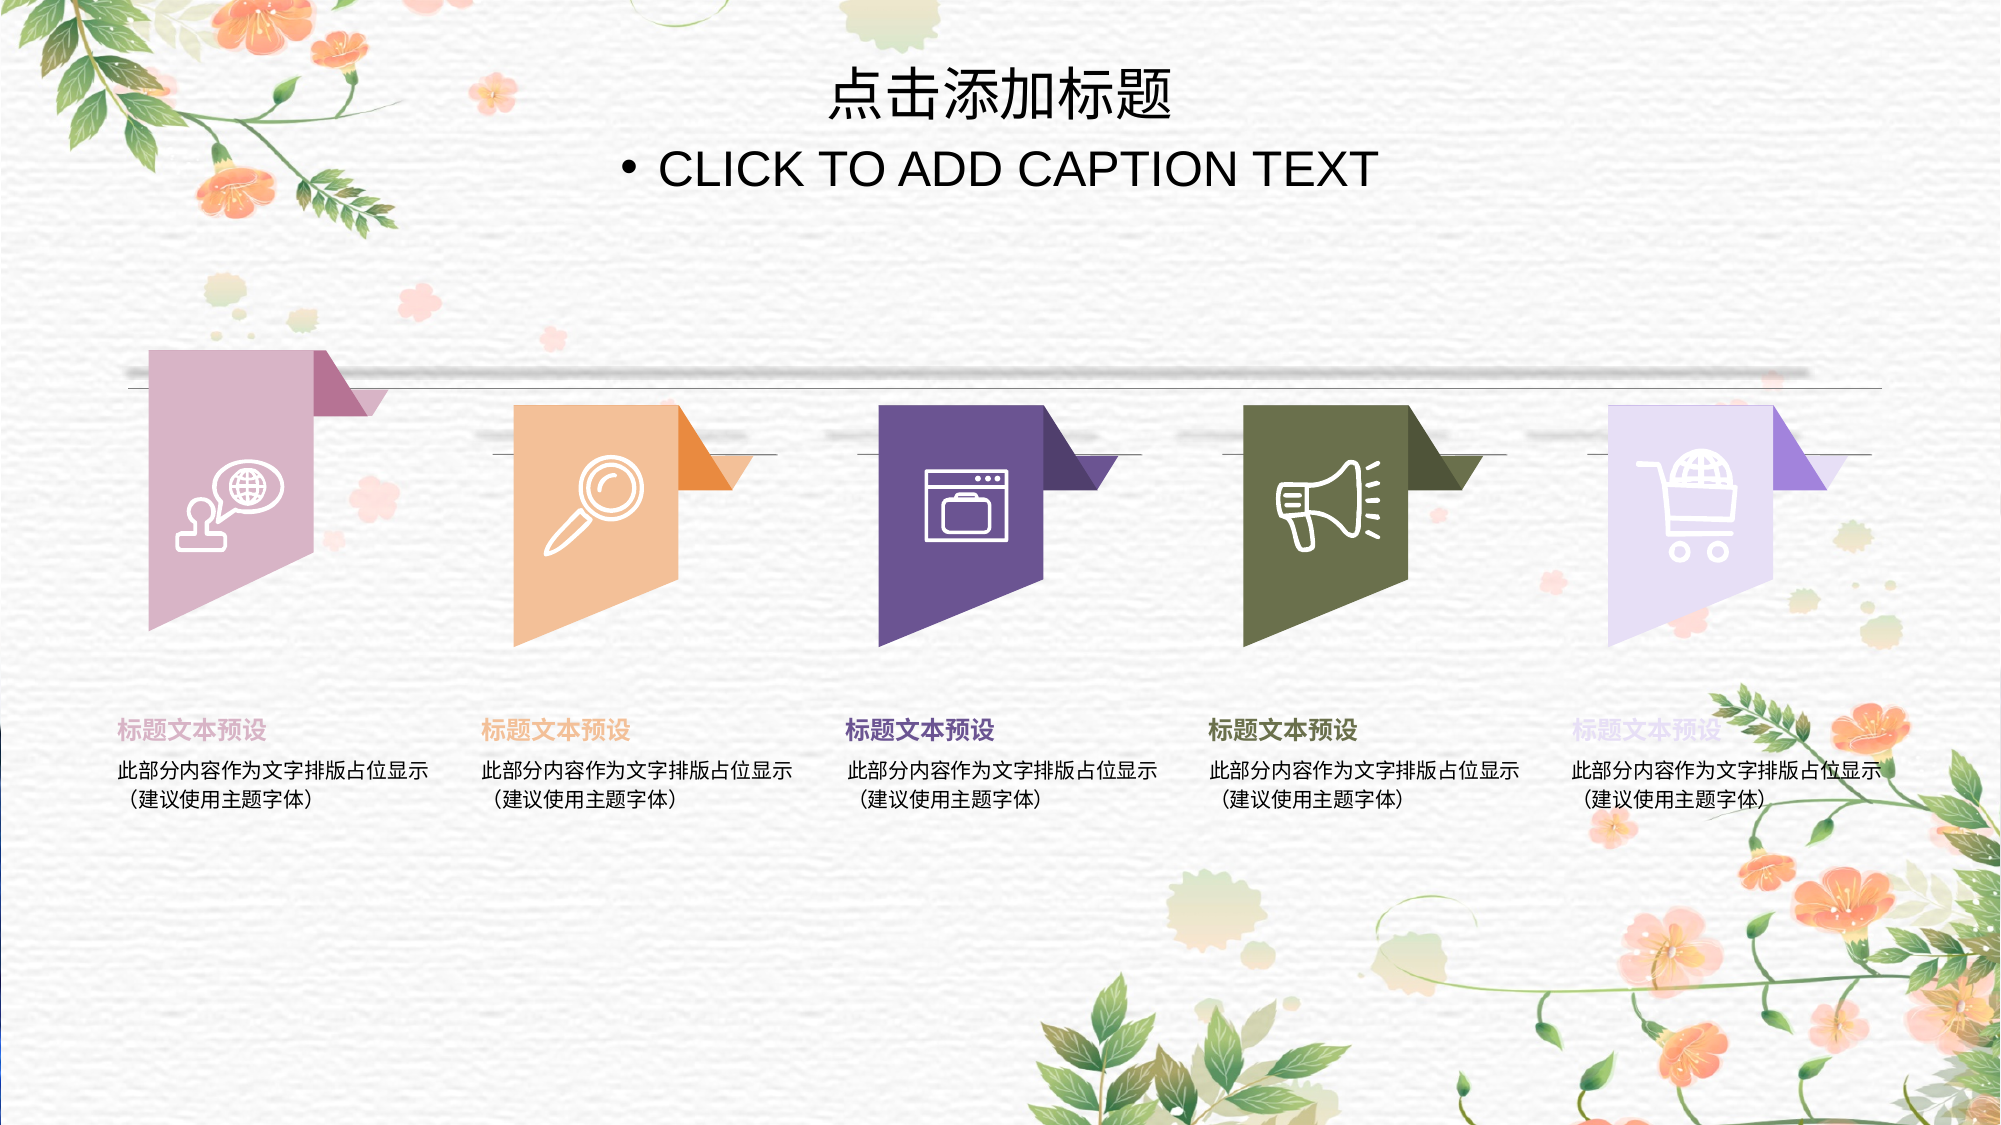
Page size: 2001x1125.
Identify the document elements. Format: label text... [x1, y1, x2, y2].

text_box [127, 350, 1882, 632]
picture [2, 0, 2001, 1125]
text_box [117, 706, 449, 890]
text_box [1570, 706, 1902, 890]
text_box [1587, 405, 1873, 648]
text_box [1222, 405, 1508, 648]
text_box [857, 405, 1143, 648]
text_box CLICK TO ADD CAPTION TEXT [549, 135, 1450, 180]
text_box 点击添加标题 [383, 58, 1617, 136]
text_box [492, 405, 778, 648]
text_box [481, 706, 813, 890]
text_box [1209, 706, 1540, 890]
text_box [845, 706, 1178, 890]
